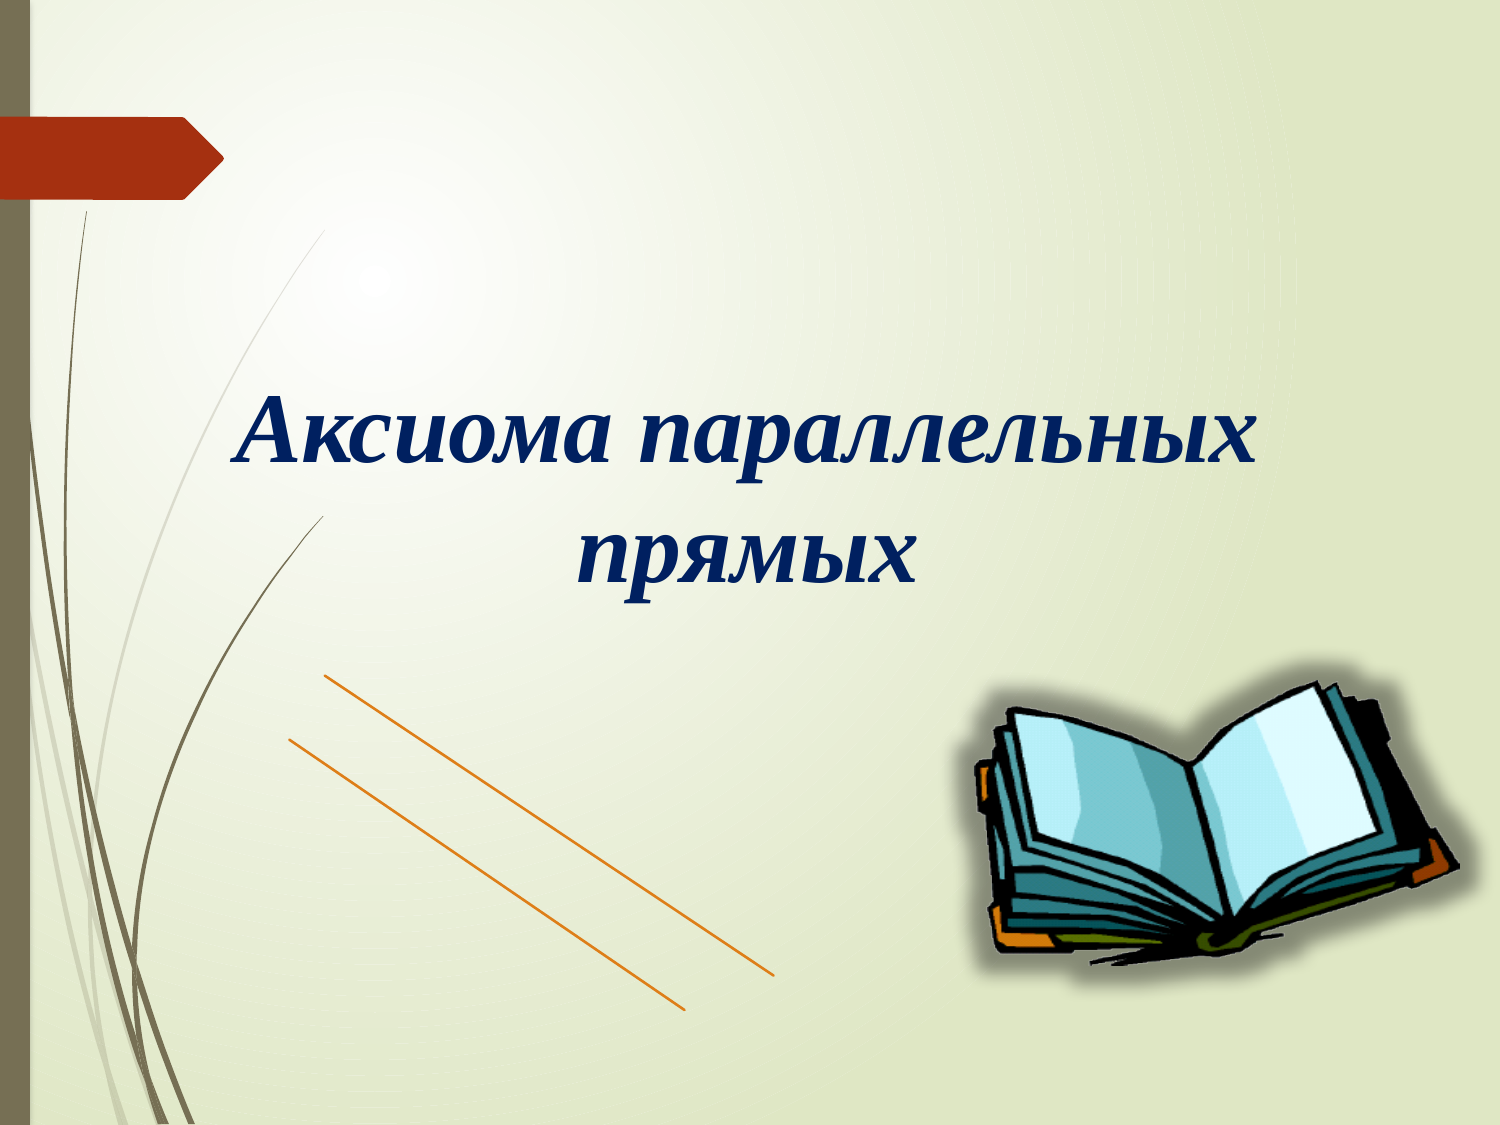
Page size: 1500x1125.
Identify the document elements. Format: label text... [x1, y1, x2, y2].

text_box Аксиома параллельных прямых [110, 361, 1386, 603]
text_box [289, 739, 685, 1011]
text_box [324, 675, 774, 976]
picture [974, 680, 1460, 967]
